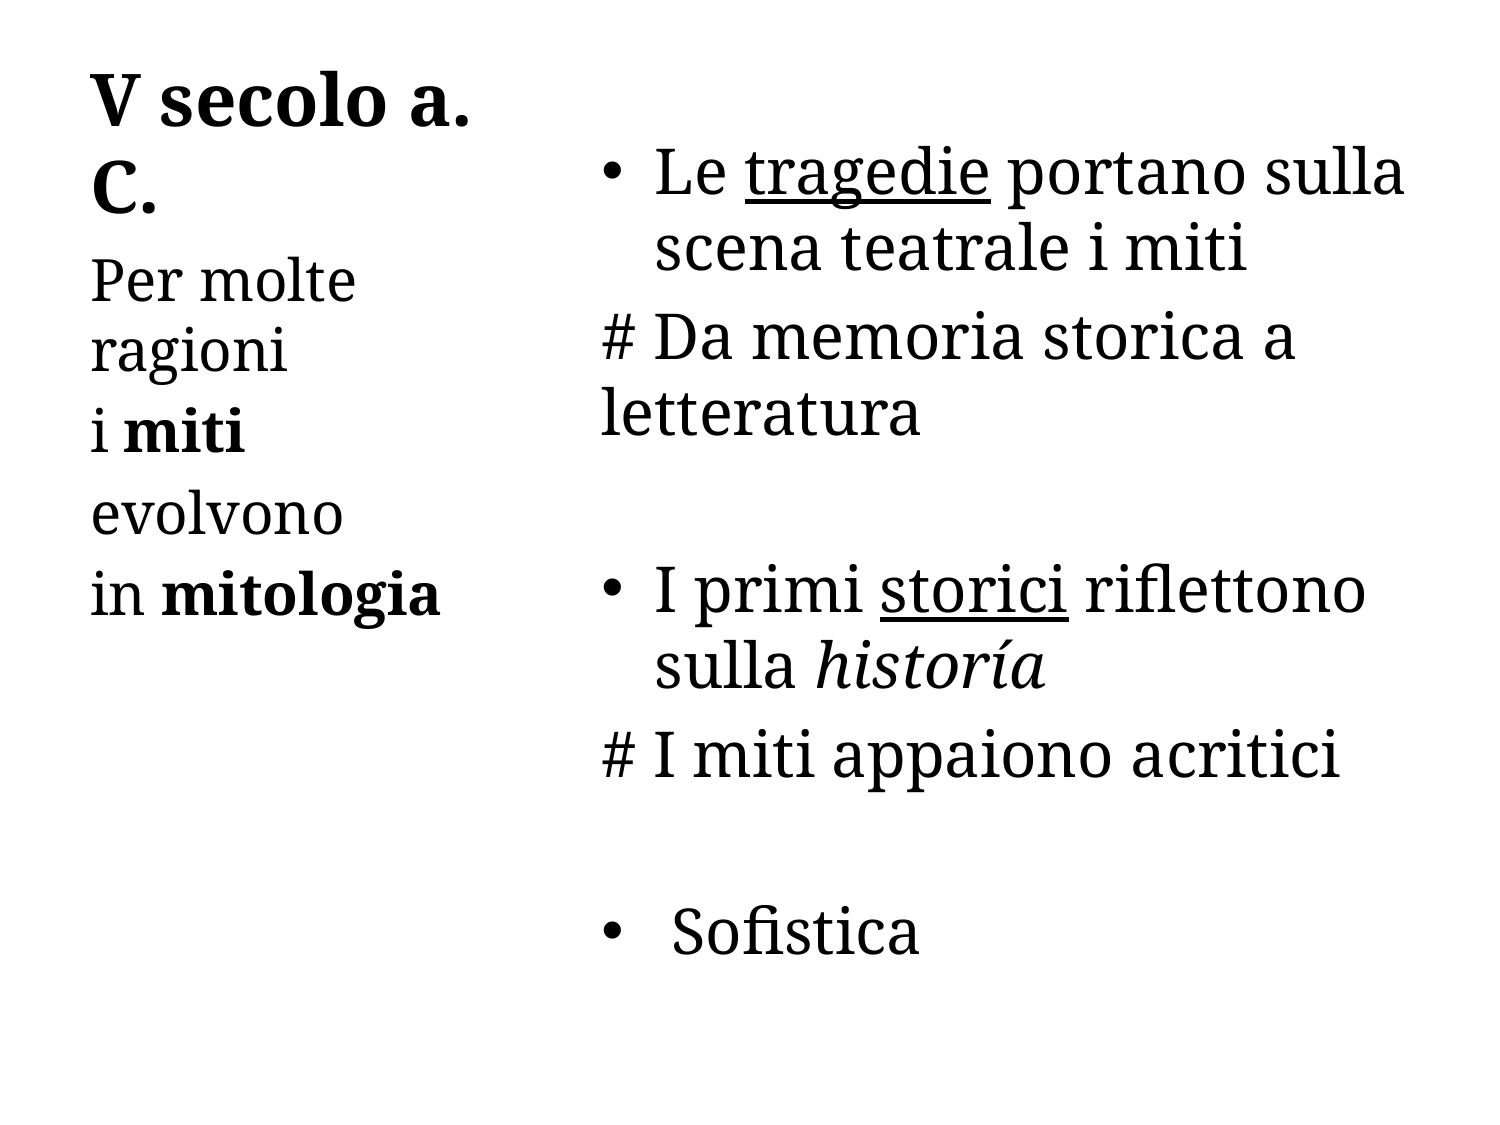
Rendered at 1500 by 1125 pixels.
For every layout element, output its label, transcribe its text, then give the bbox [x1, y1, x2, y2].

title V secolo a. C. [75, 44, 569, 235]
list Le tragedie portano sulla scena teatrale i miti # Da memoria storica a letteratura I primi storici riflettono sulla historía # I miti appaiono acritici Sofistica [586, 44, 1425, 1005]
list Per molte ragioni i miti evolvono in mitologia [75, 235, 569, 1005]
